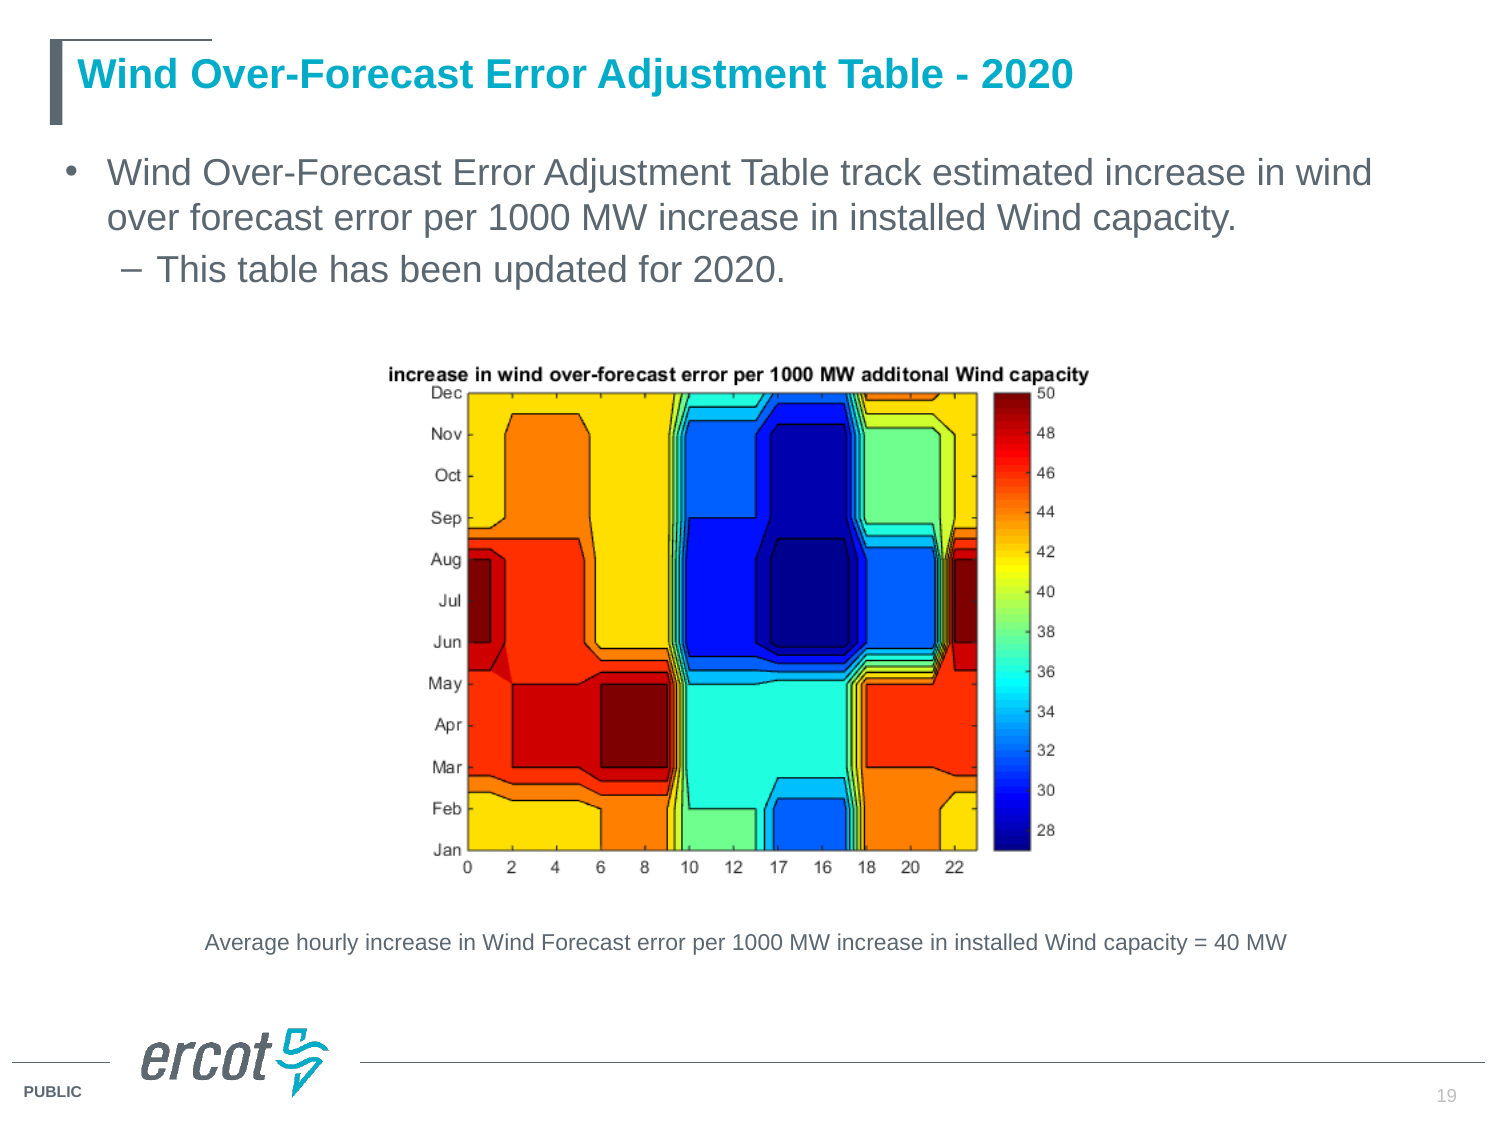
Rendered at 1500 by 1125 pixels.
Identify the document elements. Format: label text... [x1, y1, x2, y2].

text_box Average hourly increase in Wind Forecast error per 1000 MW increase in installed Wind capacity = 40 MW [189, 919, 1310, 962]
title Wind Over-Forecast Error Adjustment Table - 2020 [62, 39, 1450, 125]
list Wind Over-Forecast Error Adjustment Table track estimated increase in wind over forecast error per 1000 MW increase in installed Wind capacity. This table has been updated for 2020. [50, 140, 1450, 972]
picture [383, 352, 1129, 912]
picture [137, 1024, 332, 1100]
